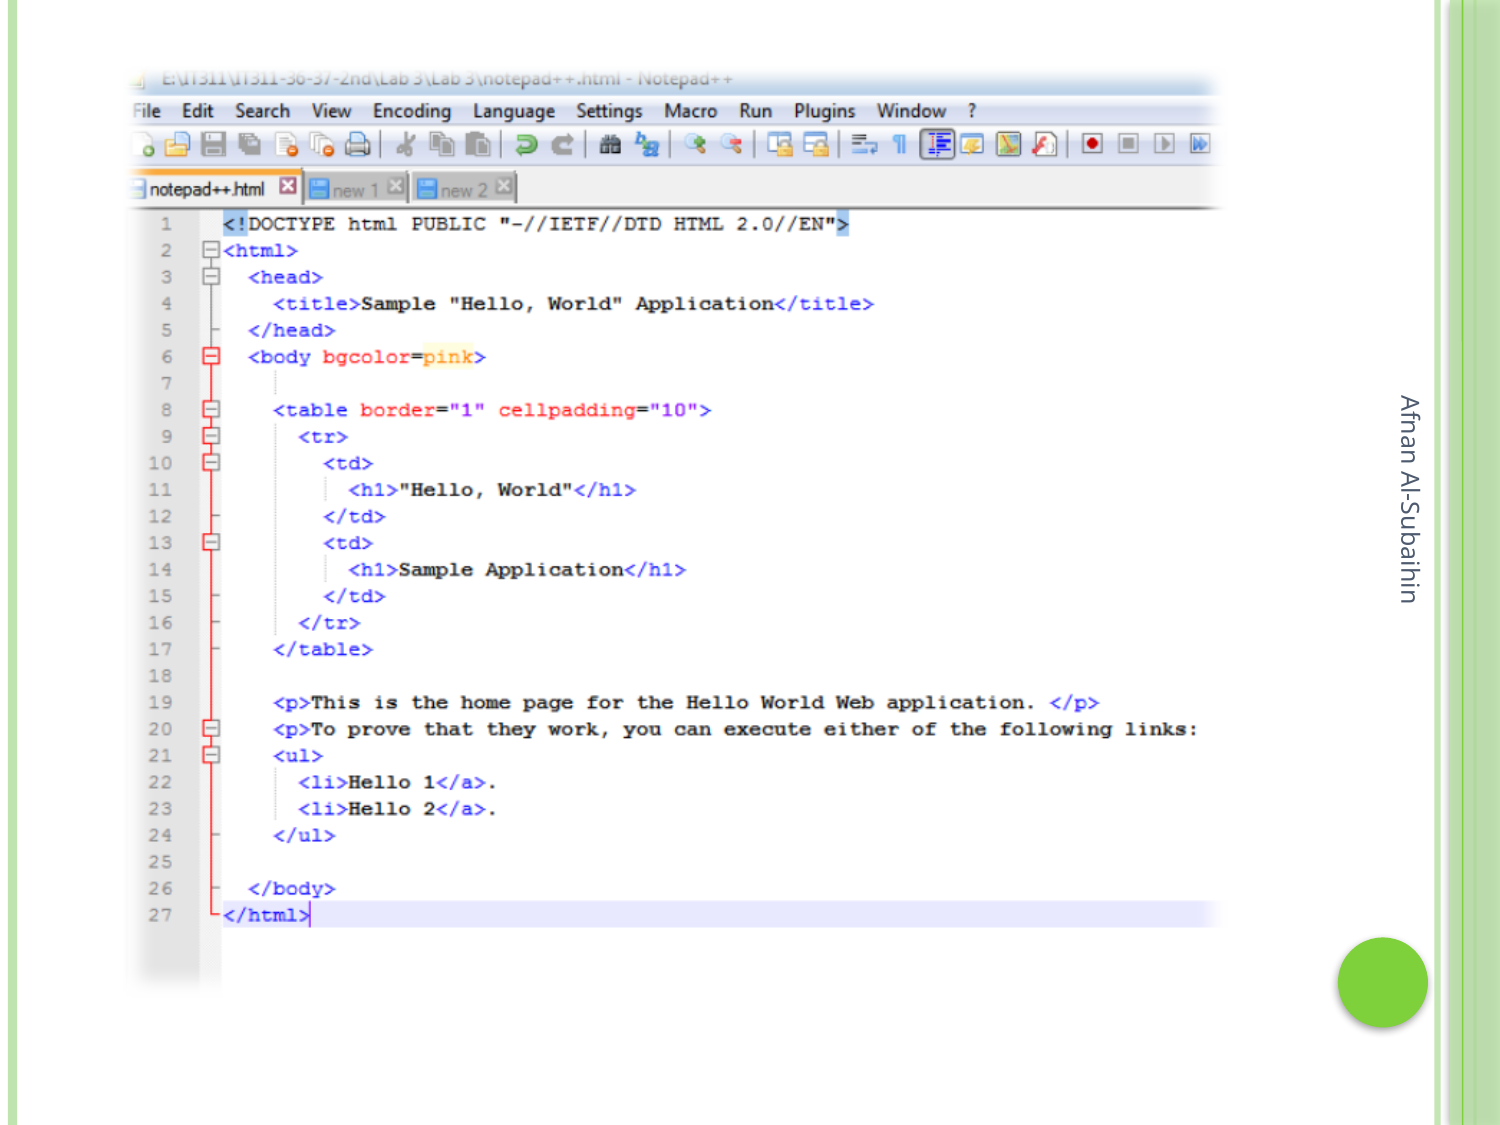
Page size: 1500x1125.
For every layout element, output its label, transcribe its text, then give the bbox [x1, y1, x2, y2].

picture [123, 65, 1228, 999]
footer Afnan Al-Subaihin [1379, 380, 1440, 906]
